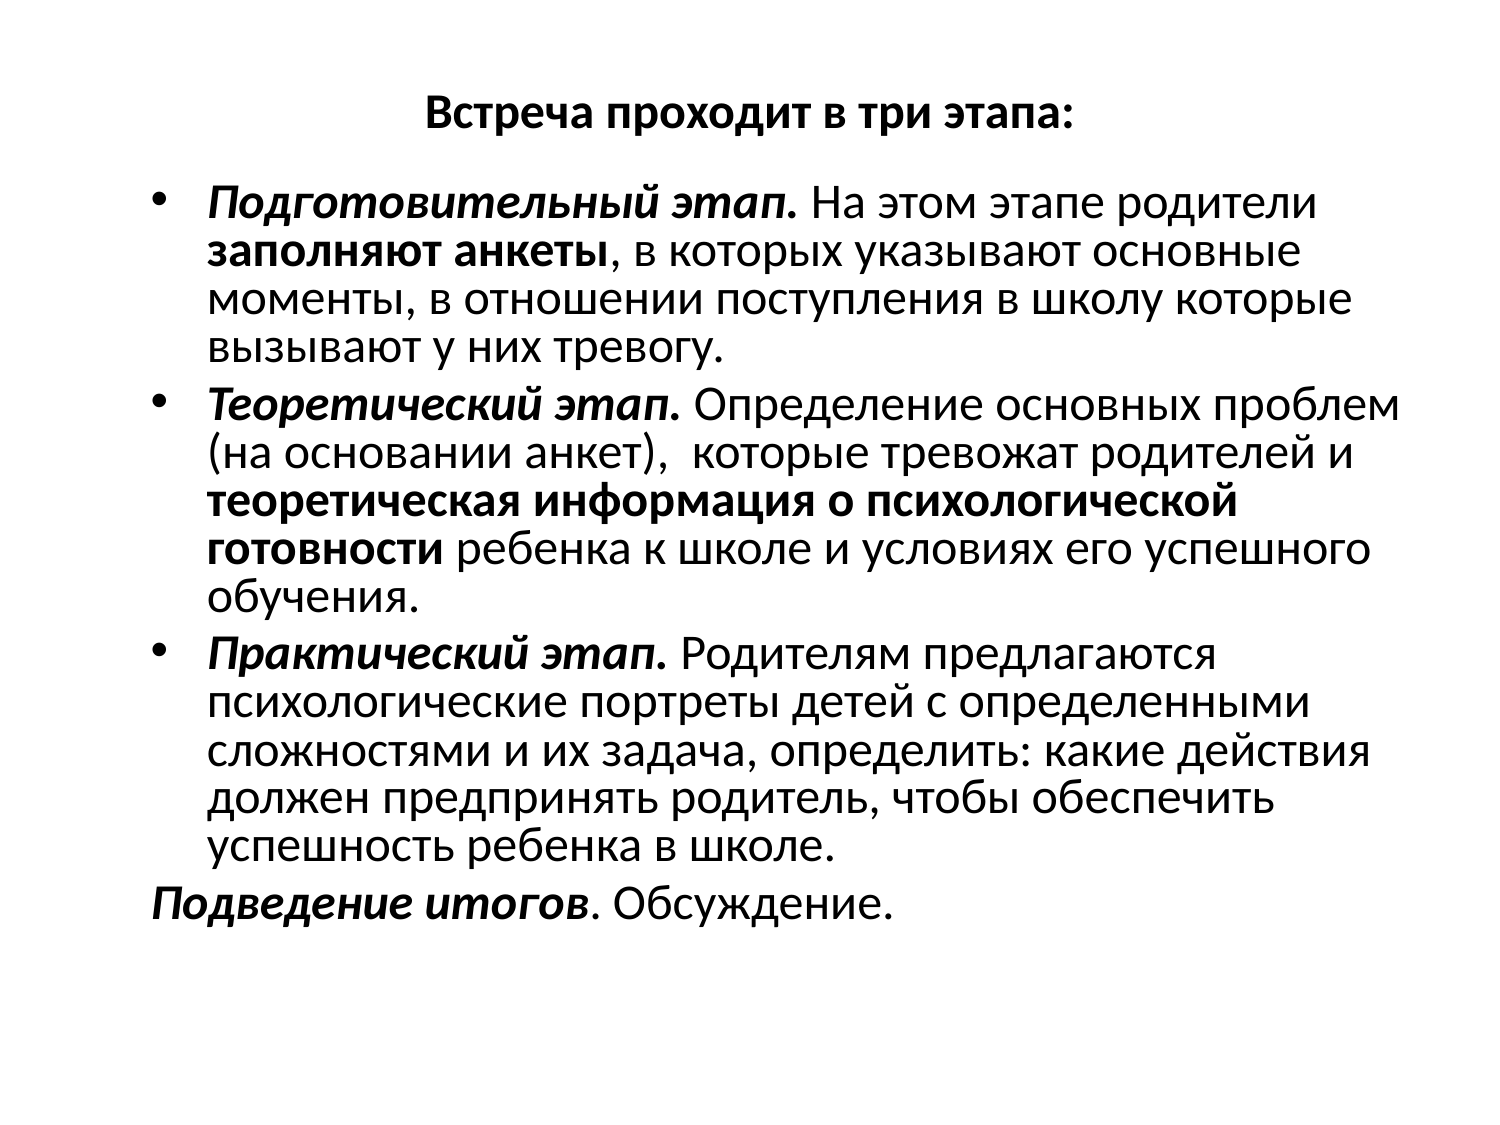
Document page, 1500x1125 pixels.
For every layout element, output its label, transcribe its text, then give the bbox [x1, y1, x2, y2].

list Подготовительный этап. На этом этапе родители заполняют анкеты, в которых указывают основные моменты, в отношении поступления в школу которые вызывают у них тревогу. Теоретический этап. Определение основных проблем (на основании анкет), которые тревожат родителей и теоретическая информация о психологической готовности ребенка к школе и условиях его успешного обучения. Практический этап. Родителям предлагаются психологические портреты детей с определенными сложностями и их задача, определить: какие действия должен предпринять родитель, чтобы обеспечить успешность ребенка в школе. Подведение итогов. Обсуждение. [135, 172, 1424, 1006]
title Встреча проходит в три этапа: [74, 44, 1426, 233]
